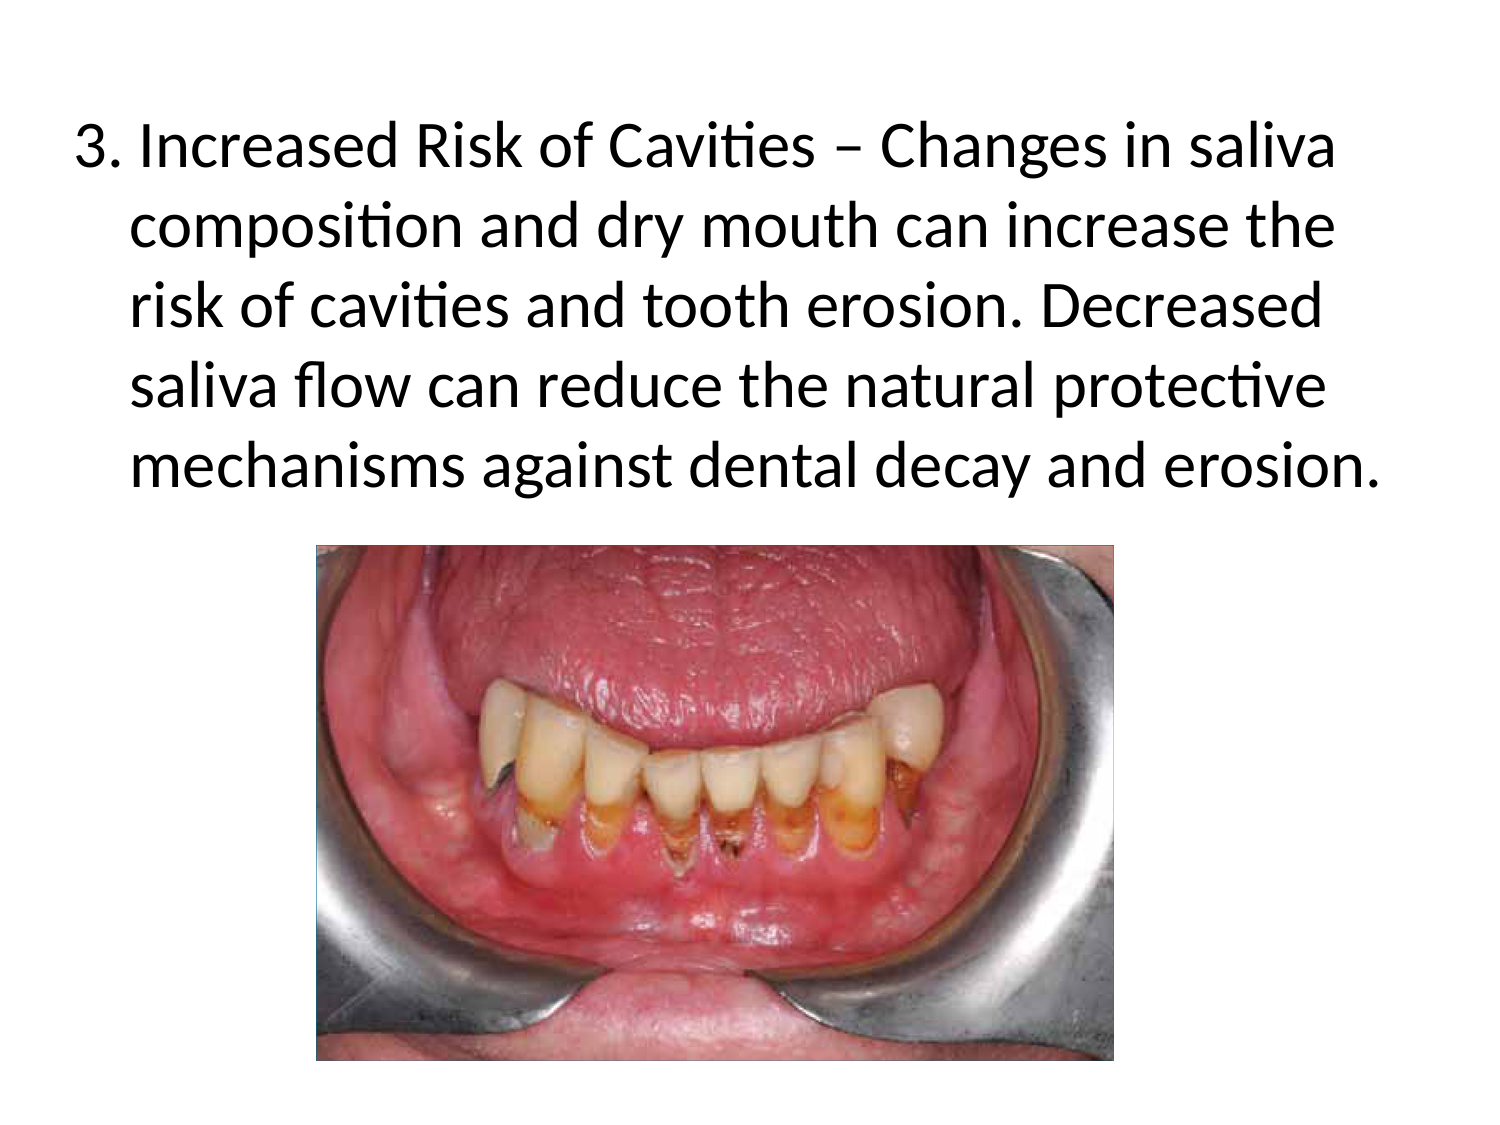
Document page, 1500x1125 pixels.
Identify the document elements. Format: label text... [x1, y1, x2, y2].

picture [316, 545, 1114, 1062]
list 3. Increased Risk of Cavities – Changes in saliva composition and dry mouth can increase the risk of cavities and tooth erosion. Decreased saliva flow can reduce the natural protective mechanisms against dental decay and erosion. [58, 93, 1409, 1067]
